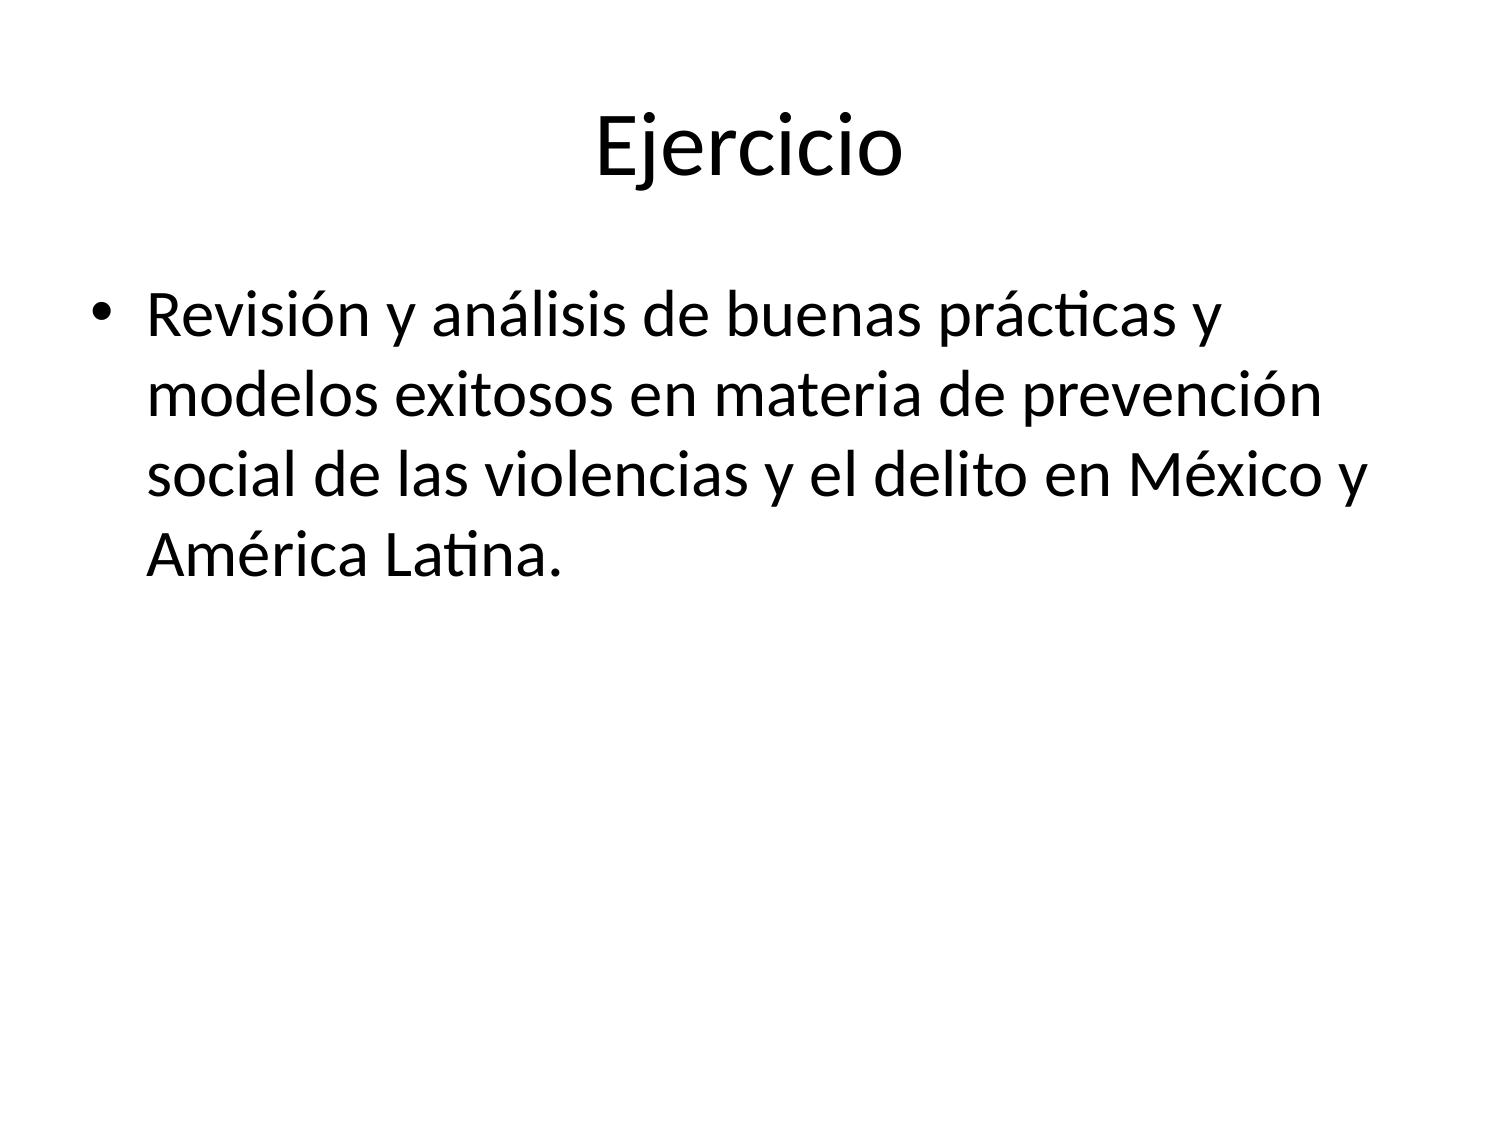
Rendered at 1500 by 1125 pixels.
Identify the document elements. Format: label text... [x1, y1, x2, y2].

list Revisión y análisis de buenas prácticas y modelos exitosos en materia de prevención social de las violencias y el delito en México y América Latina. [75, 262, 1425, 1005]
title Ejercicio [75, 45, 1425, 233]
